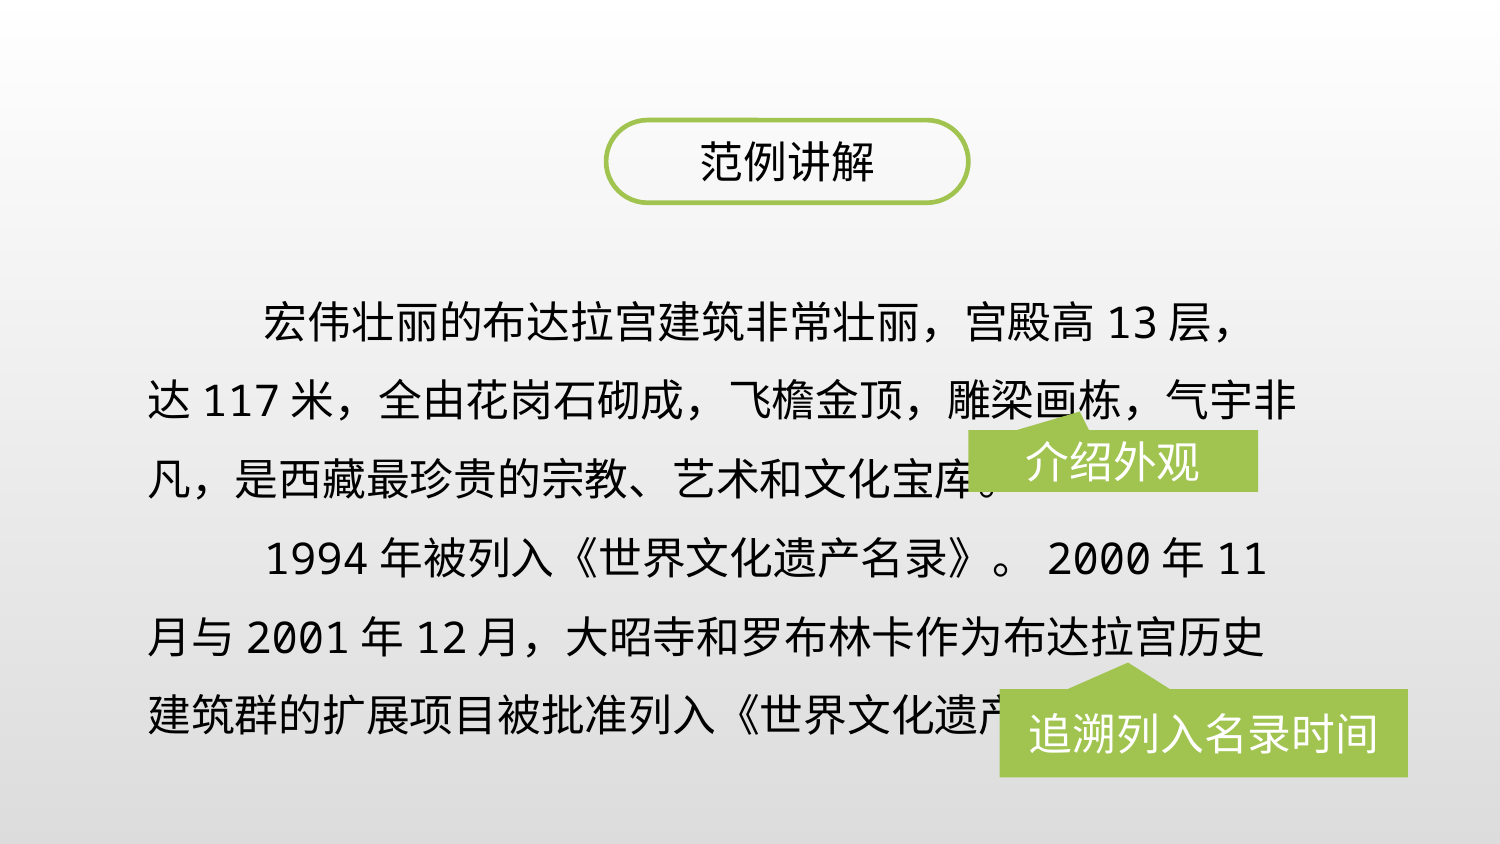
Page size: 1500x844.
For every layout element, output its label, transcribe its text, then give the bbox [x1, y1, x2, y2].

text_box 介绍外观 [967, 410, 1259, 493]
text_box 追溯列入名录时间 [999, 661, 1409, 778]
text_box 宏伟壮丽的布达拉宫建筑非常壮丽，宫殿高13层，达117米，全由花岗石砌成，飞檐金顶，雕梁画栋，气宇非凡，是西藏最珍贵的宗教、艺术和文化宝库。 1994年被列入《世界文化遗产名录》。2000年11月与2001年12月，大昭寺和罗布林卡作为布达拉宫历史建筑群的扩展项目被批准列入《世界文化遗产名录》。 [136, 262, 1310, 747]
text_box 范例讲解 [605, 119, 970, 204]
